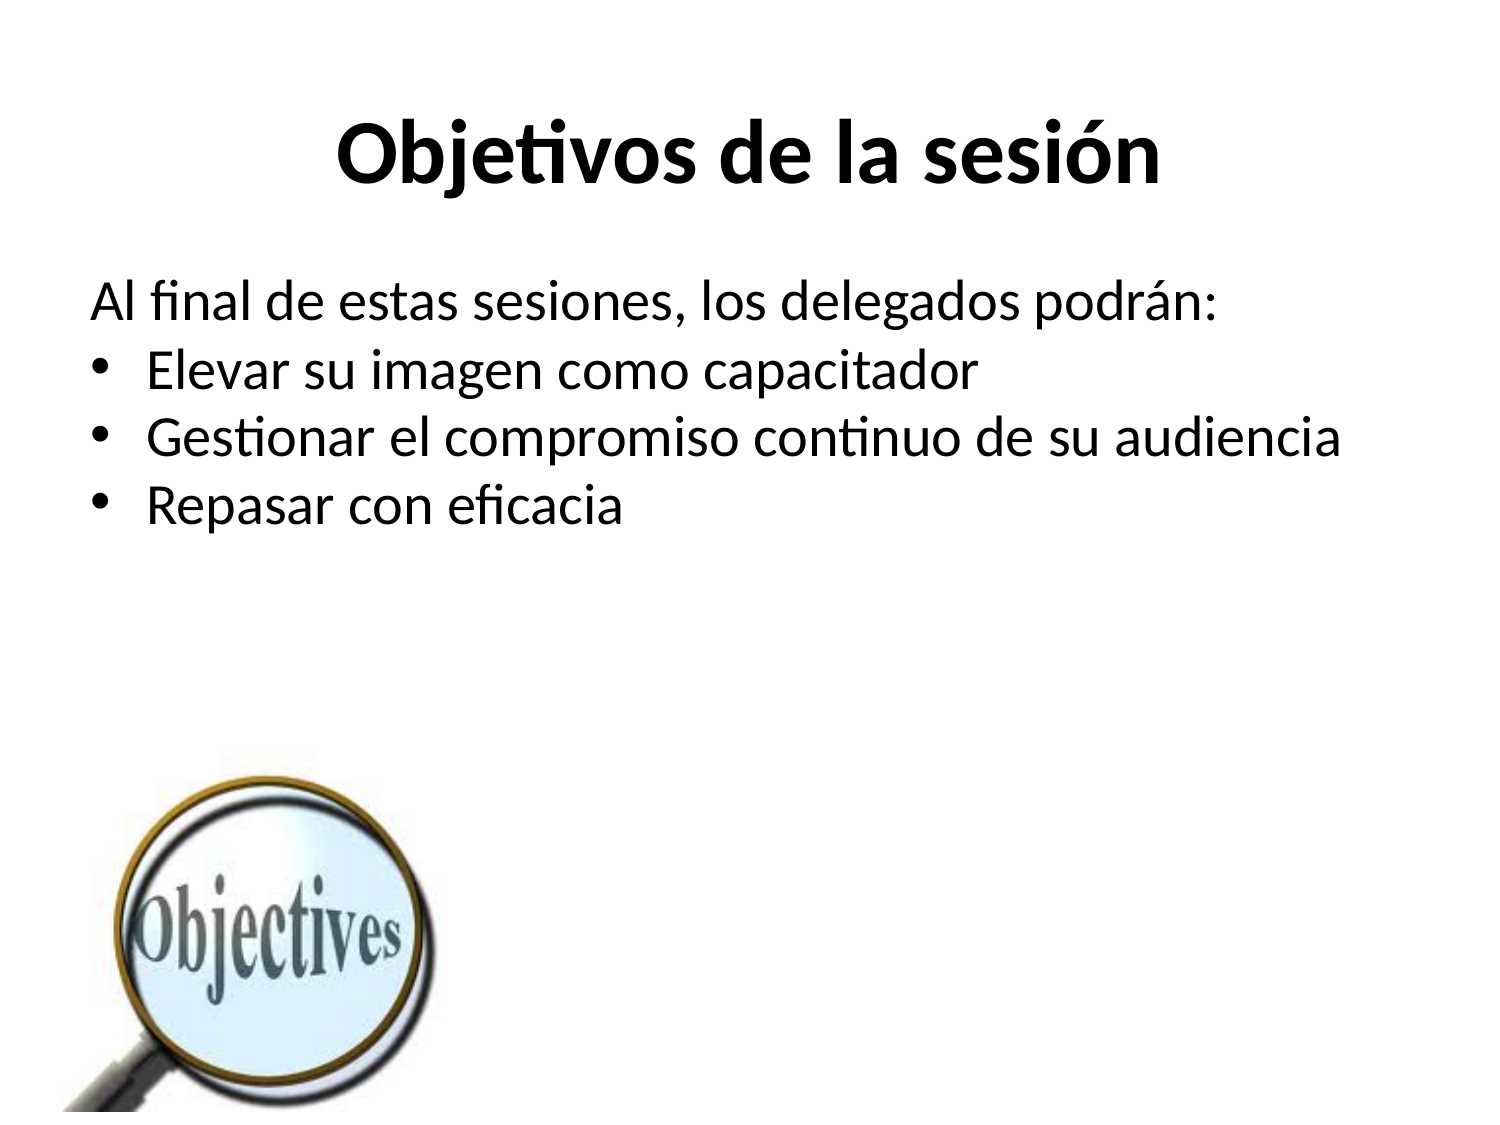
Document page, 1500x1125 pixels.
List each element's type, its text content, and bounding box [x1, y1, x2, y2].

picture [0, 751, 542, 1112]
list Al final de estas sesiones, los delegados podrán: Elevar su imagen como capacitador Gestionar el compromiso continuo de su audiencia Repasar con eficacia [74, 262, 1426, 859]
title Objetivos de la sesión [74, 61, 1426, 233]
